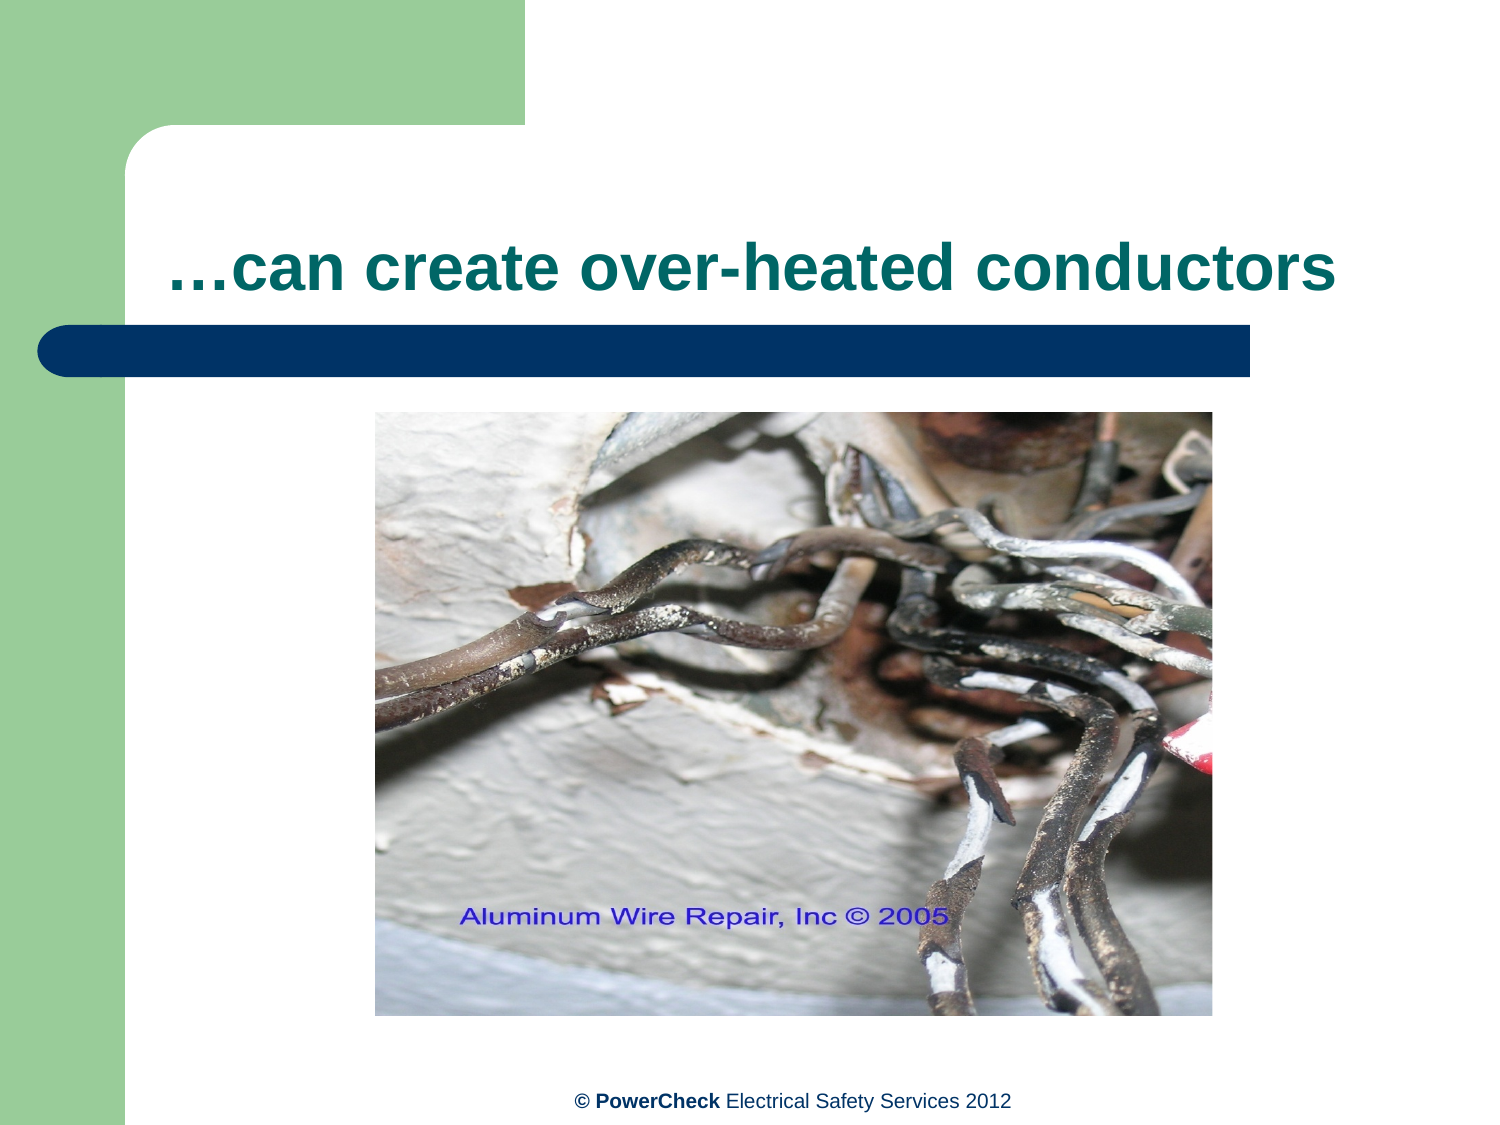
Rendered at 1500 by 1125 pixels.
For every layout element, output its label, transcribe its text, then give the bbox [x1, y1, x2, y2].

footer © PowerCheck Electrical Safety Services 2012 [469, 1079, 1117, 1121]
title …can create over-heated conductors [150, 125, 1463, 313]
picture [374, 411, 1213, 1016]
